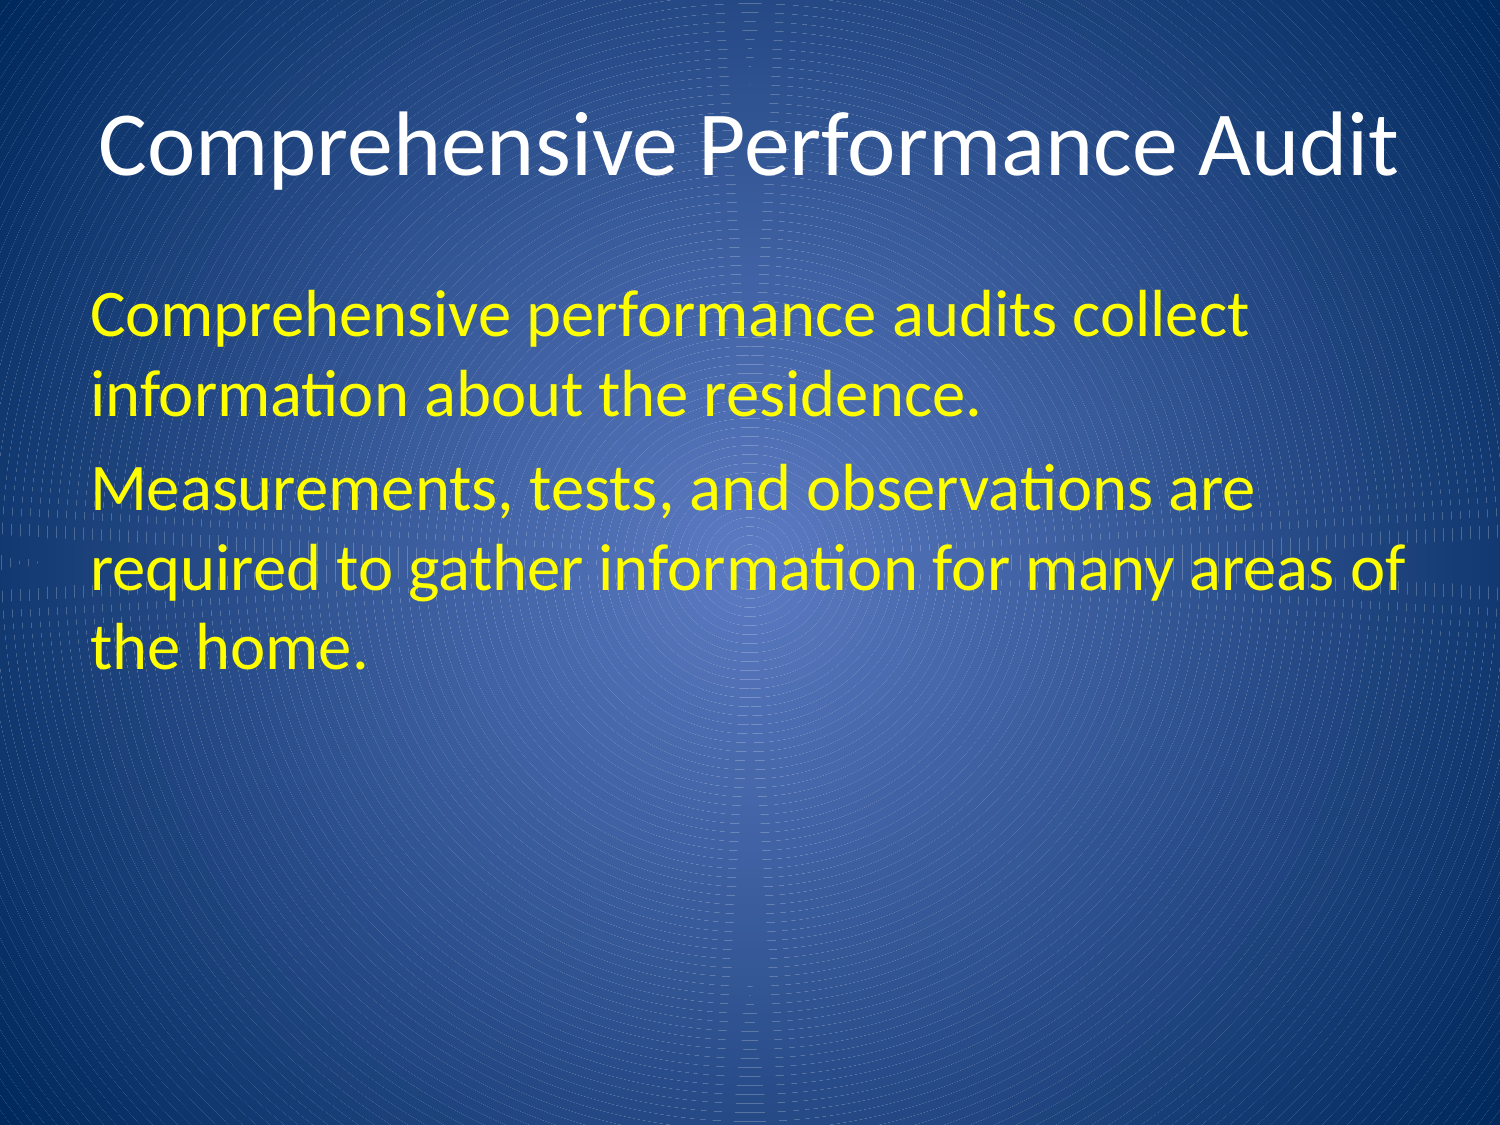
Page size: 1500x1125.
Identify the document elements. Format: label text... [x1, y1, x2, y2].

list Comprehensive performance audits collect information about the residence. Measurements, tests, and observations are required to gather information for many areas of the home. [75, 262, 1425, 1005]
title Comprehensive Performance Audit [75, 45, 1425, 233]
